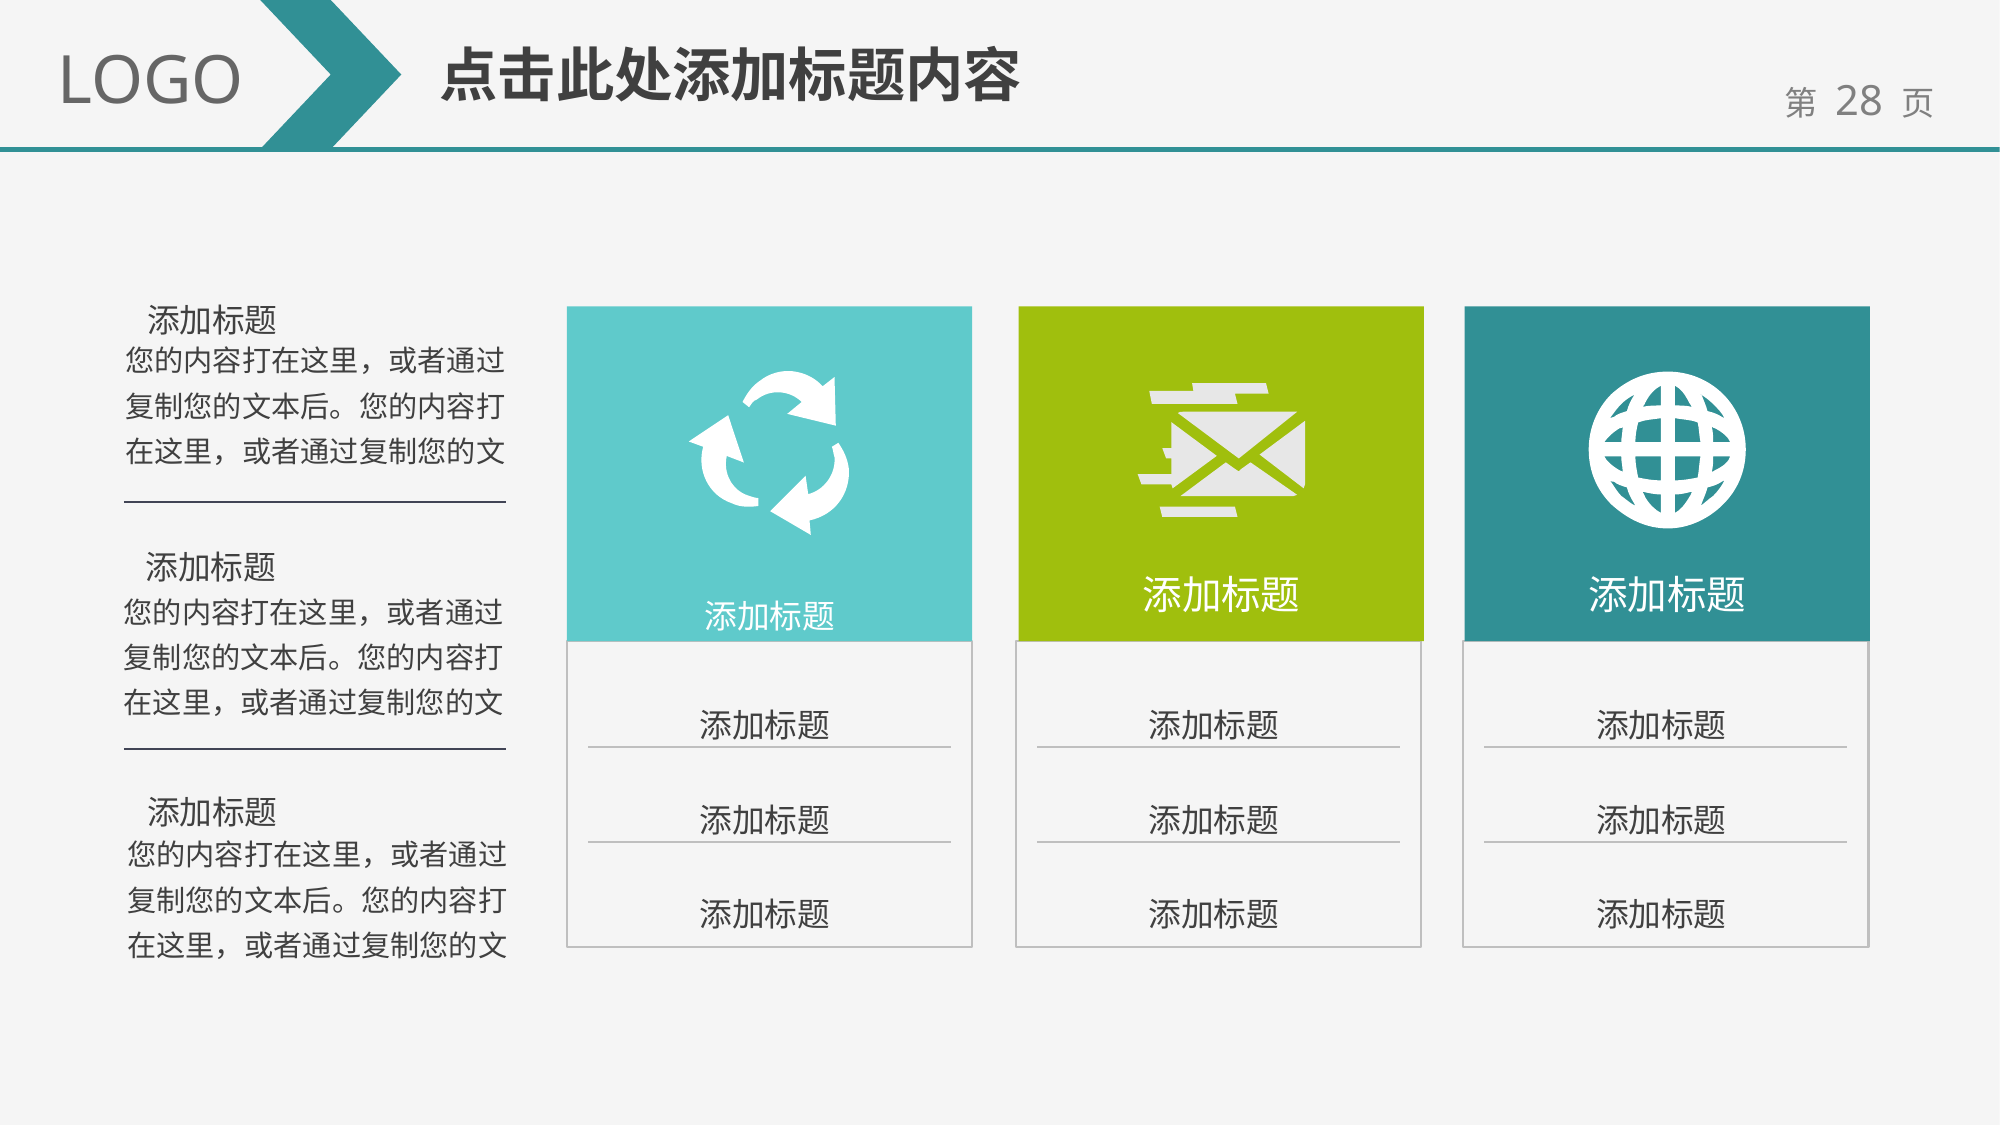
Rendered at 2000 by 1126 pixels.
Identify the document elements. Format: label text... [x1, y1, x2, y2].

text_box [1462, 649, 1869, 947]
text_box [1018, 306, 1425, 642]
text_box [101, 514, 535, 725]
text_box 点击此处添加标题内容 [424, 31, 1095, 116]
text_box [566, 306, 973, 642]
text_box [1464, 306, 1871, 642]
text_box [103, 267, 536, 474]
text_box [566, 649, 973, 947]
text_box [1015, 648, 1422, 947]
text_box [258, 0, 403, 148]
text_box LOGO [42, 29, 259, 125]
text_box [103, 759, 539, 968]
